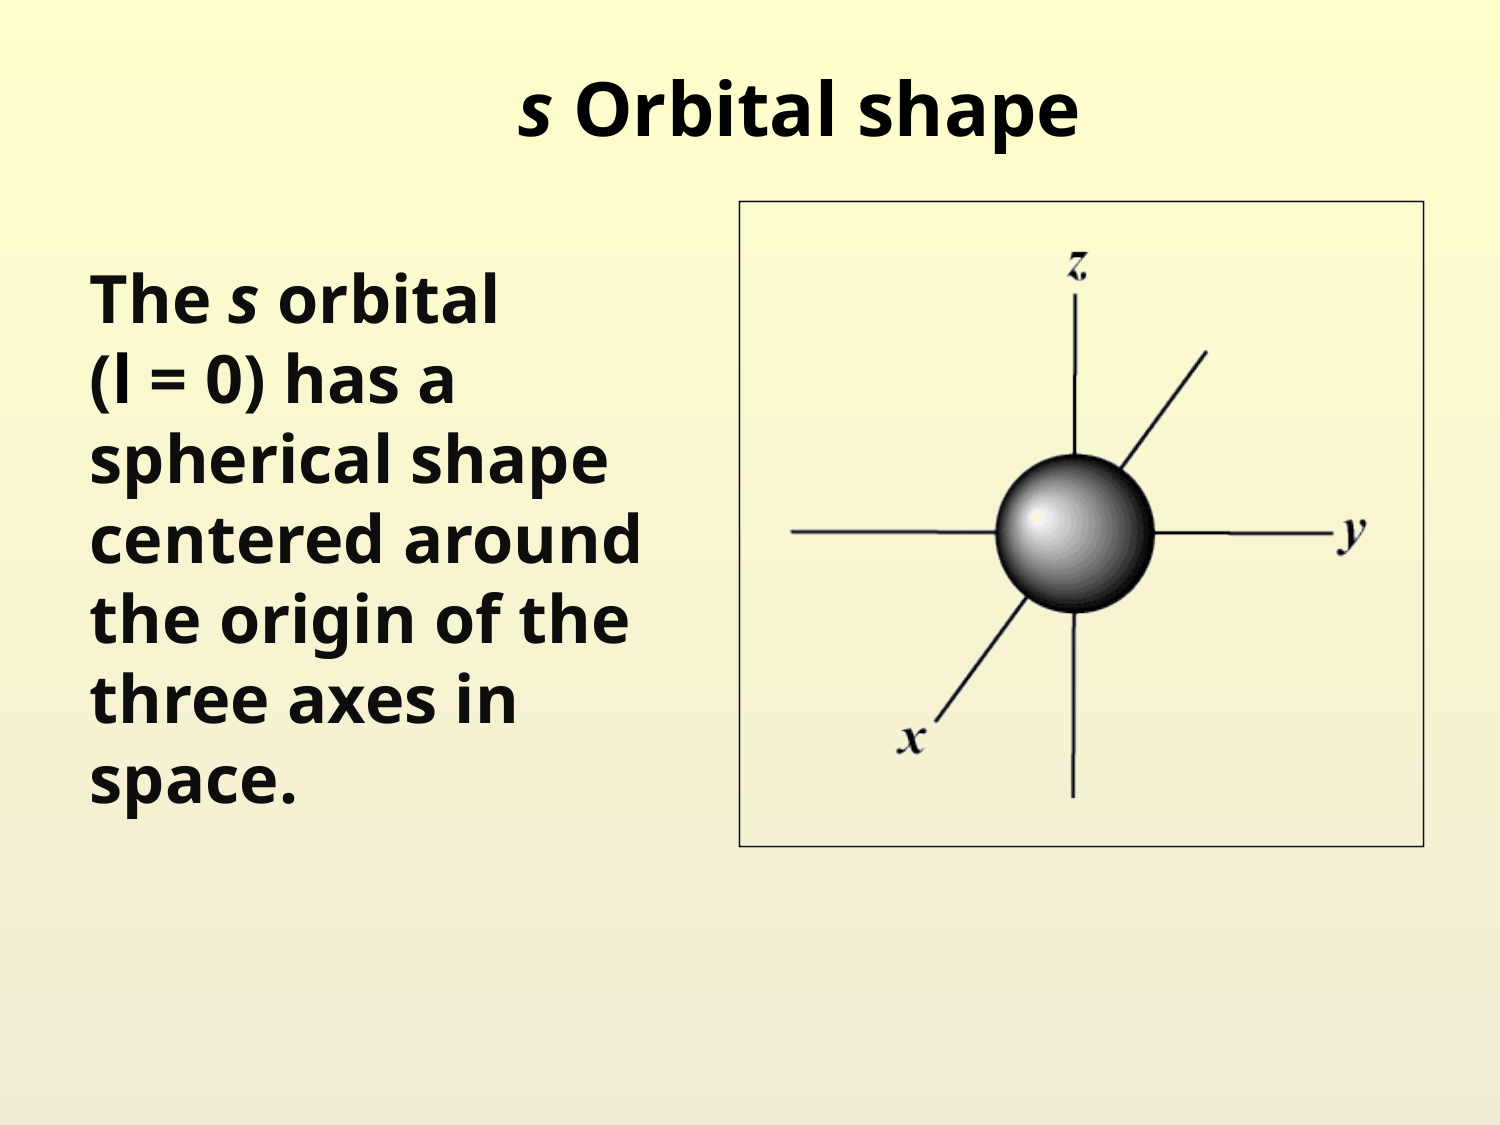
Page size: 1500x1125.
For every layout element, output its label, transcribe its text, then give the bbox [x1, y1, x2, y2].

text_box The s orbital (l = 0) has a spherical shape centered around the origin of the three axes in space. [75, 249, 713, 825]
title s Orbital shape [362, 62, 1238, 151]
picture [737, 199, 1427, 851]
